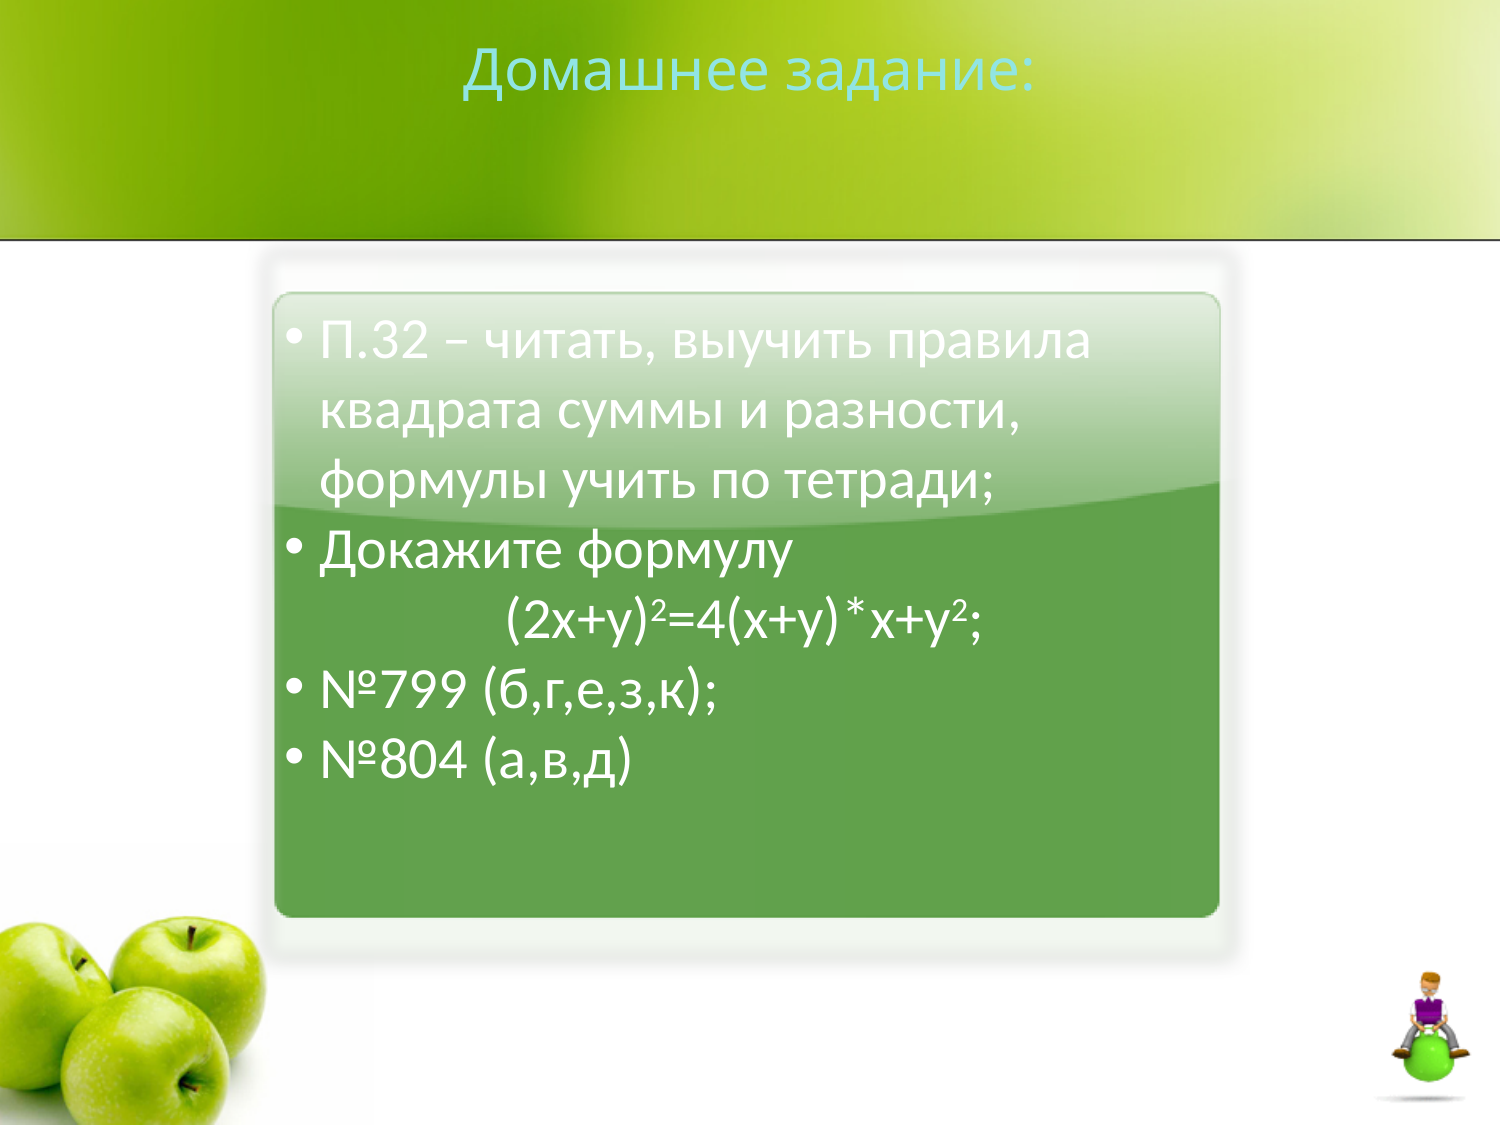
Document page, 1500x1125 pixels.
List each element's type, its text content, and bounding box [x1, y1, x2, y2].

text_box П.32 – читать, выучить правила квадрата суммы и разности, формулы учить по тетради; Докажите формулу (2x+y)2=4(x+y)*x+y2; №799 (б,г,е,з,к); №804 (а,в,д) [269, 292, 1219, 868]
picture [0, 0, 1500, 1125]
text_box Домашнее задание: [62, 24, 1438, 175]
